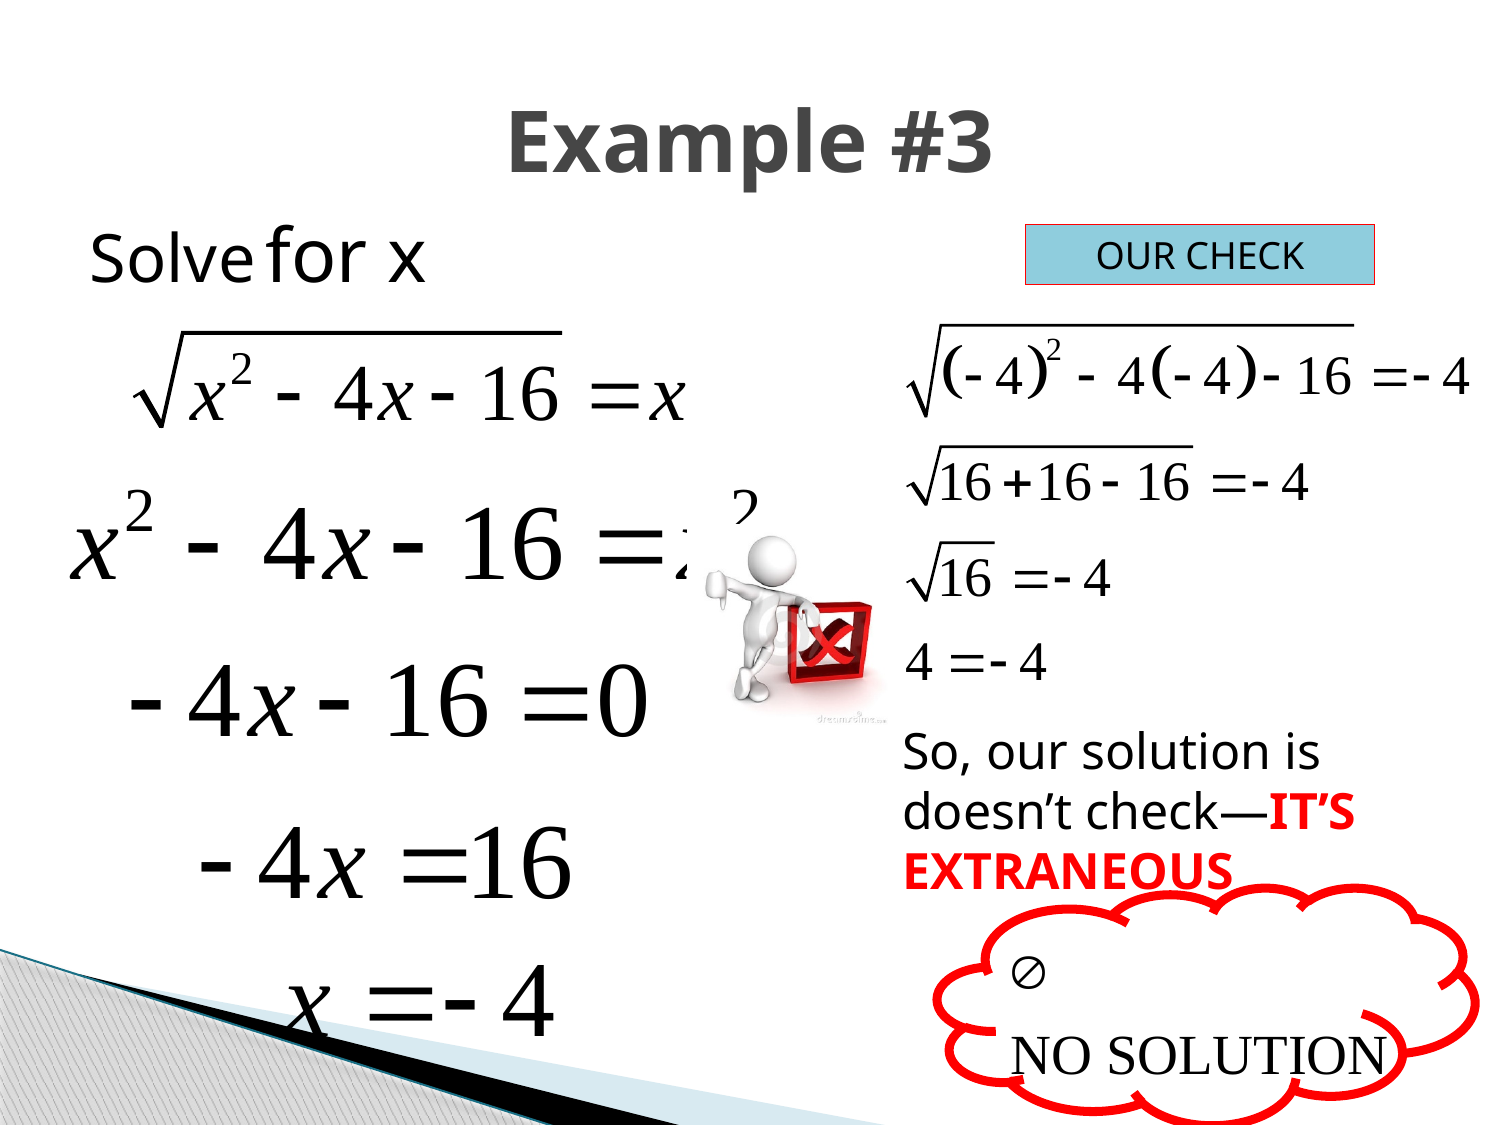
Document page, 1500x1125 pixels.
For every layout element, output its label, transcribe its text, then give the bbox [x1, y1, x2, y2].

text_box OUR CHECK [1025, 224, 1375, 285]
text_box So, our solution is doesn’t check—IT’S EXTRANEOUS [887, 712, 1388, 908]
title Example #3 [75, 45, 1425, 233]
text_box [999, 937, 1397, 1089]
text_box [1023, 1099, 1293, 1125]
text_box [932, 889, 1480, 1087]
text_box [119, 312, 700, 448]
picture [687, 524, 888, 726]
text_box Solve for x [74, 199, 663, 305]
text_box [262, 937, 569, 1064]
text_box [49, 462, 781, 607]
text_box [896, 310, 1480, 693]
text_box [112, 637, 672, 764]
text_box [182, 799, 589, 927]
